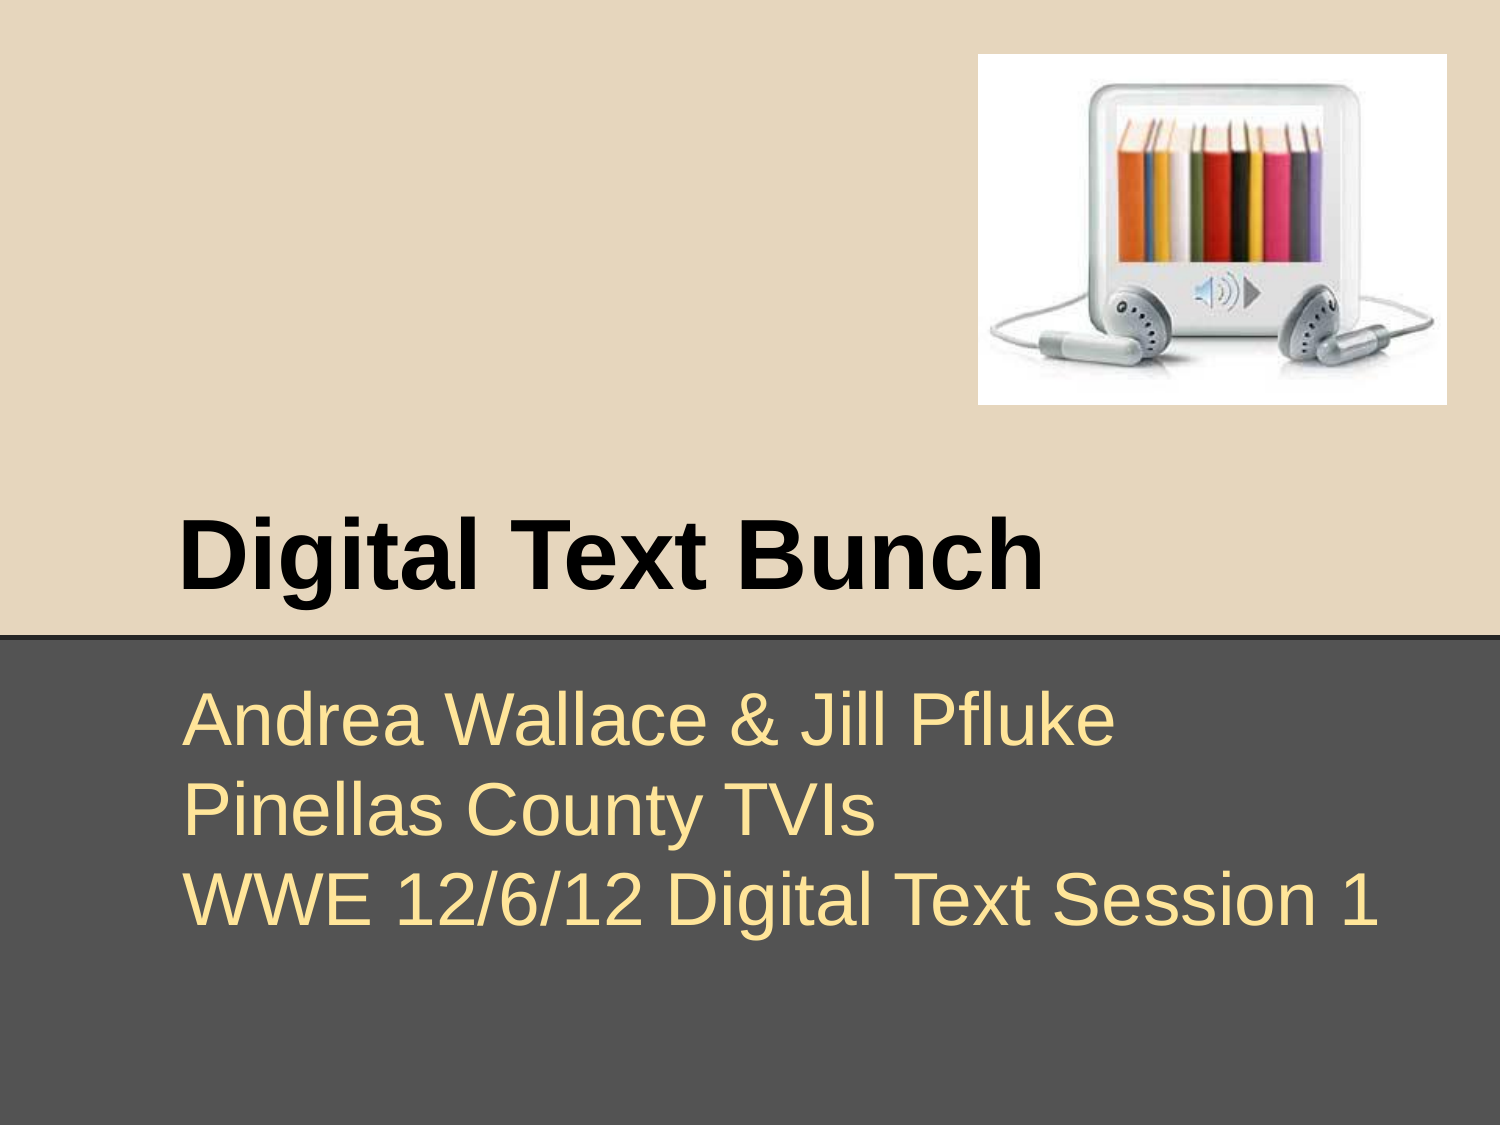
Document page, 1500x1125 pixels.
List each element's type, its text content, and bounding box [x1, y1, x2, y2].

title Digital Text Bunch [112, 406, 1388, 625]
text_box [978, 54, 1447, 405]
subtitle Andrea Wallace & Jill Pfluke Pinellas County TVIs WWE 12/6/12 Digital Text Session 1 [129, 655, 1479, 1125]
